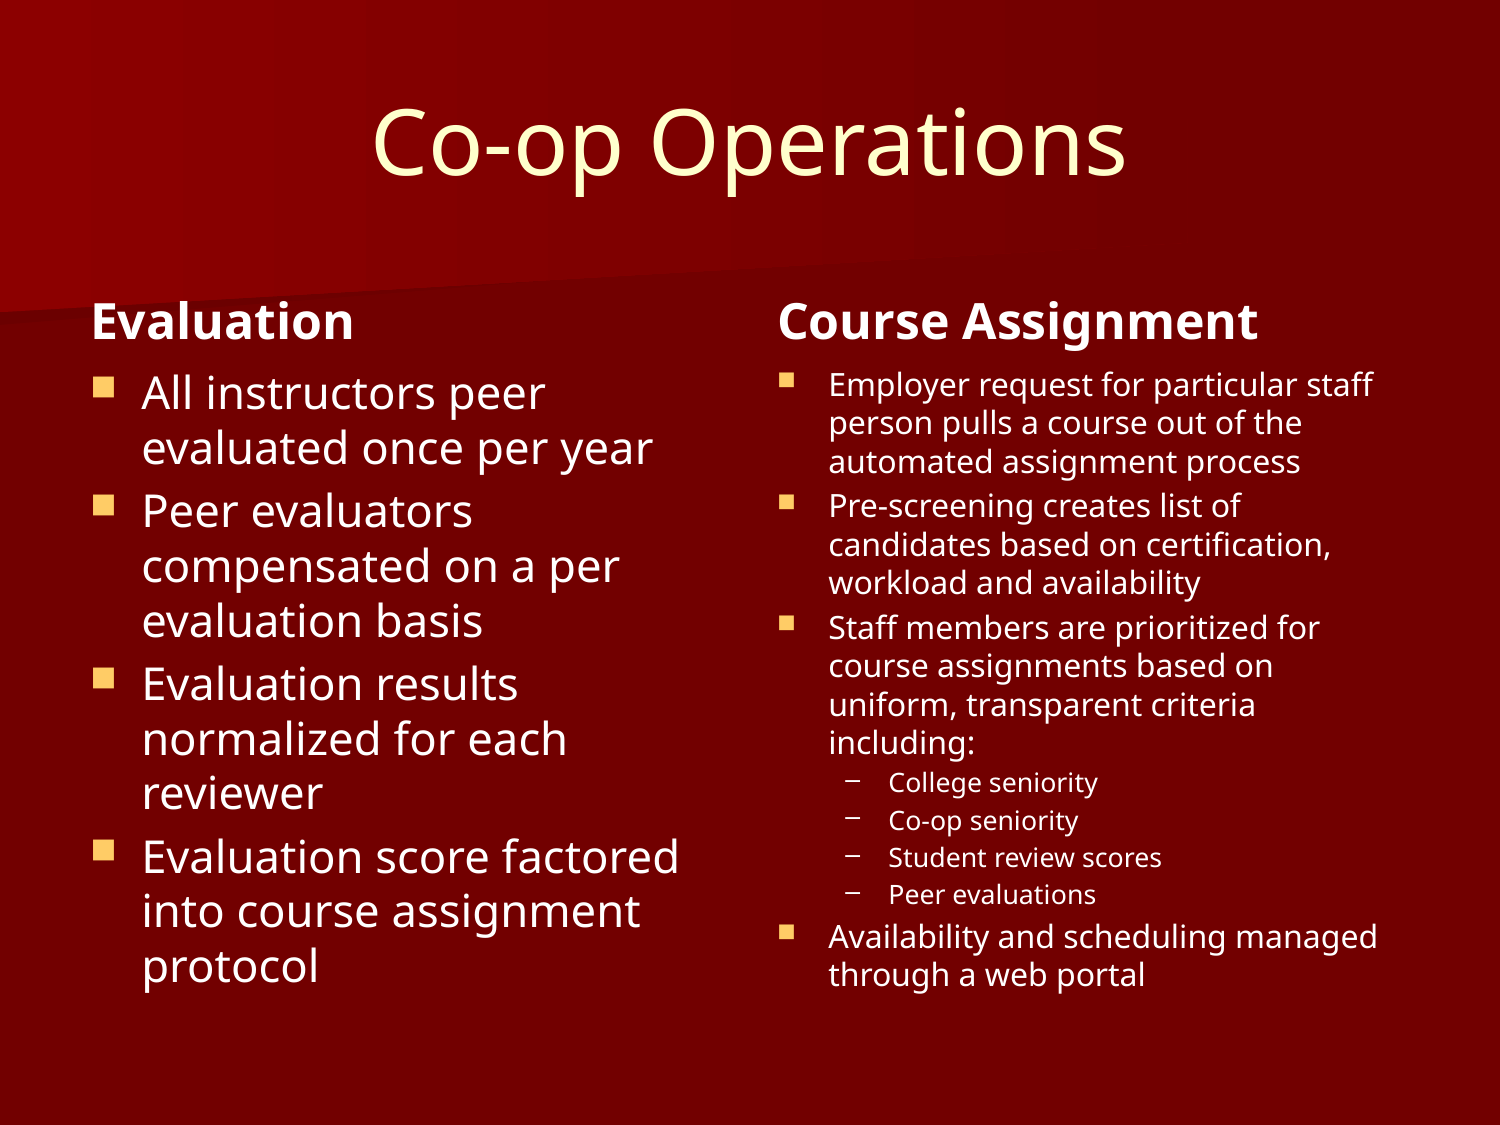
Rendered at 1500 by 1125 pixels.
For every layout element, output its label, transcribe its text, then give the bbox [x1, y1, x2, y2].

title Co-op Operations [75, 45, 1425, 233]
list Employer request for particular staff person pulls a course out of the automated assignment process Pre-screening creates list of candidates based on certification, workload and availability Staff members are prioritized for course assignments based on uniform, transparent criteria including: College seniority Co-op seniority Student review scores Peer evaluations Availability and scheduling managed through a web portal [761, 356, 1425, 1005]
list All instructors peer evaluated once per year Peer evaluators compensated on a per evaluation basis Evaluation results normalized for each reviewer Evaluation score factored into course assignment protocol [75, 356, 738, 1005]
list Course Assignment [761, 251, 1425, 356]
list Evaluation [75, 251, 738, 356]
